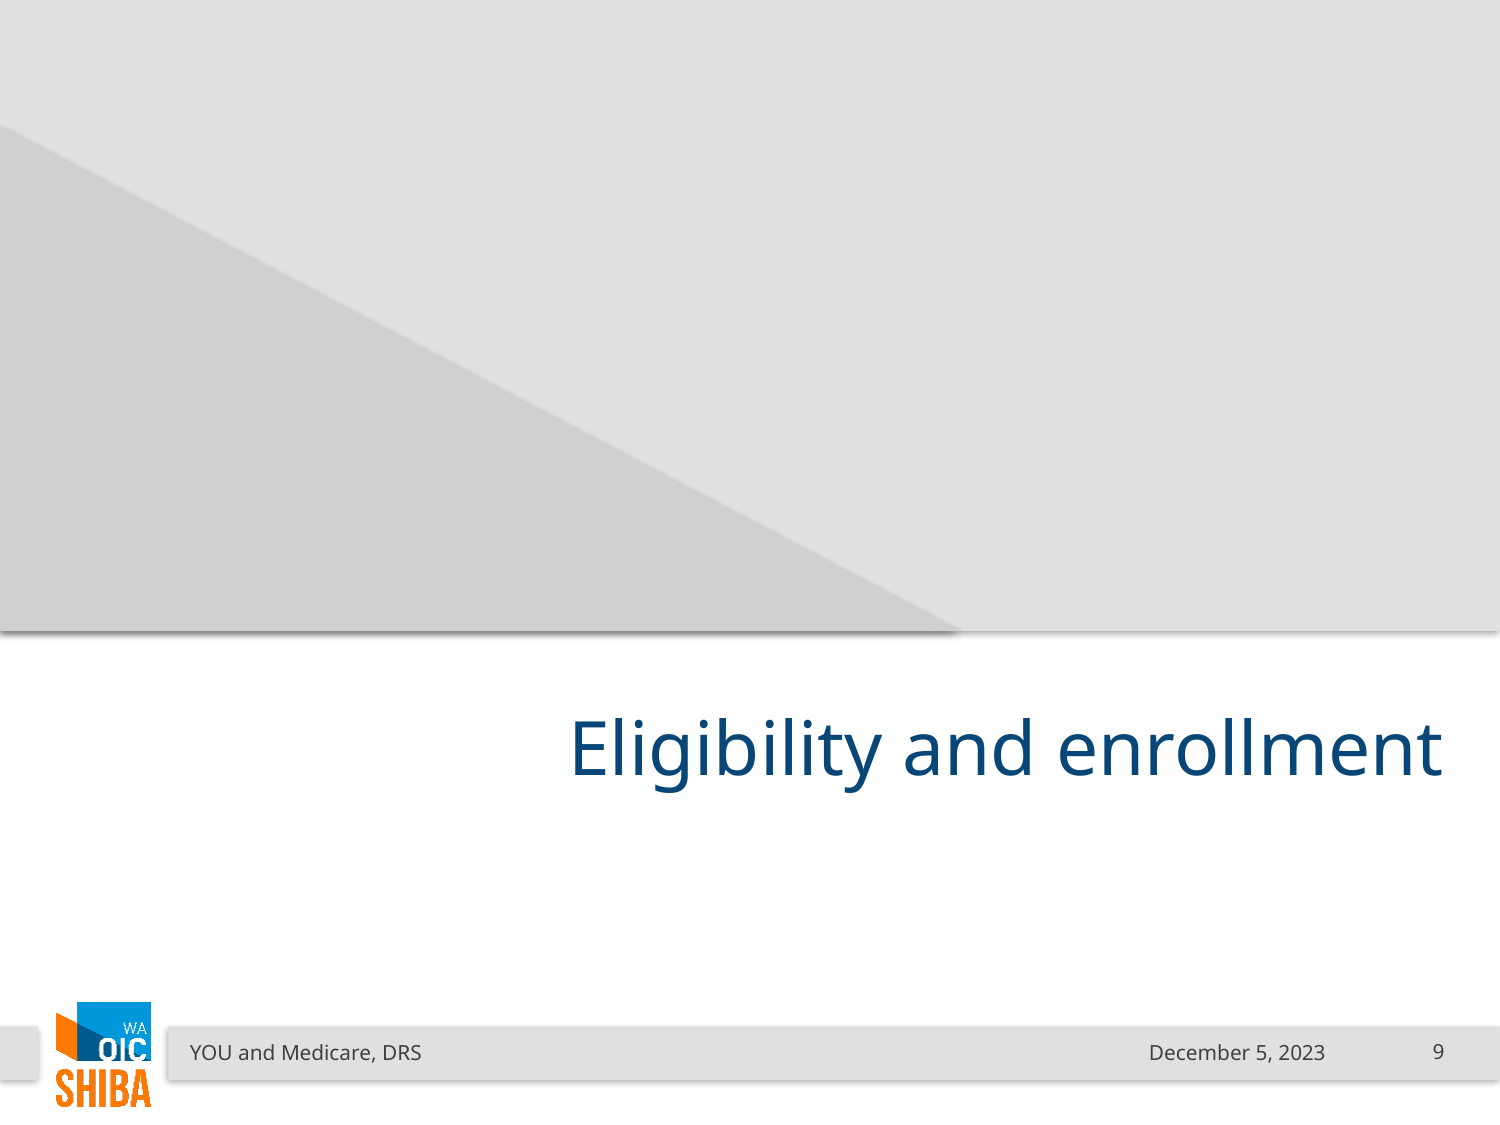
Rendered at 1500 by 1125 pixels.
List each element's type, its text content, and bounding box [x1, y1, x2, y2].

footer YOU and Medicare, DRS [190, 1035, 785, 1069]
slide_number 9 [1339, 1035, 1445, 1069]
title Eligibility and enrollment [55, 700, 1445, 808]
picture [56, 1002, 151, 1107]
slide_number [975, 1035, 1326, 1069]
